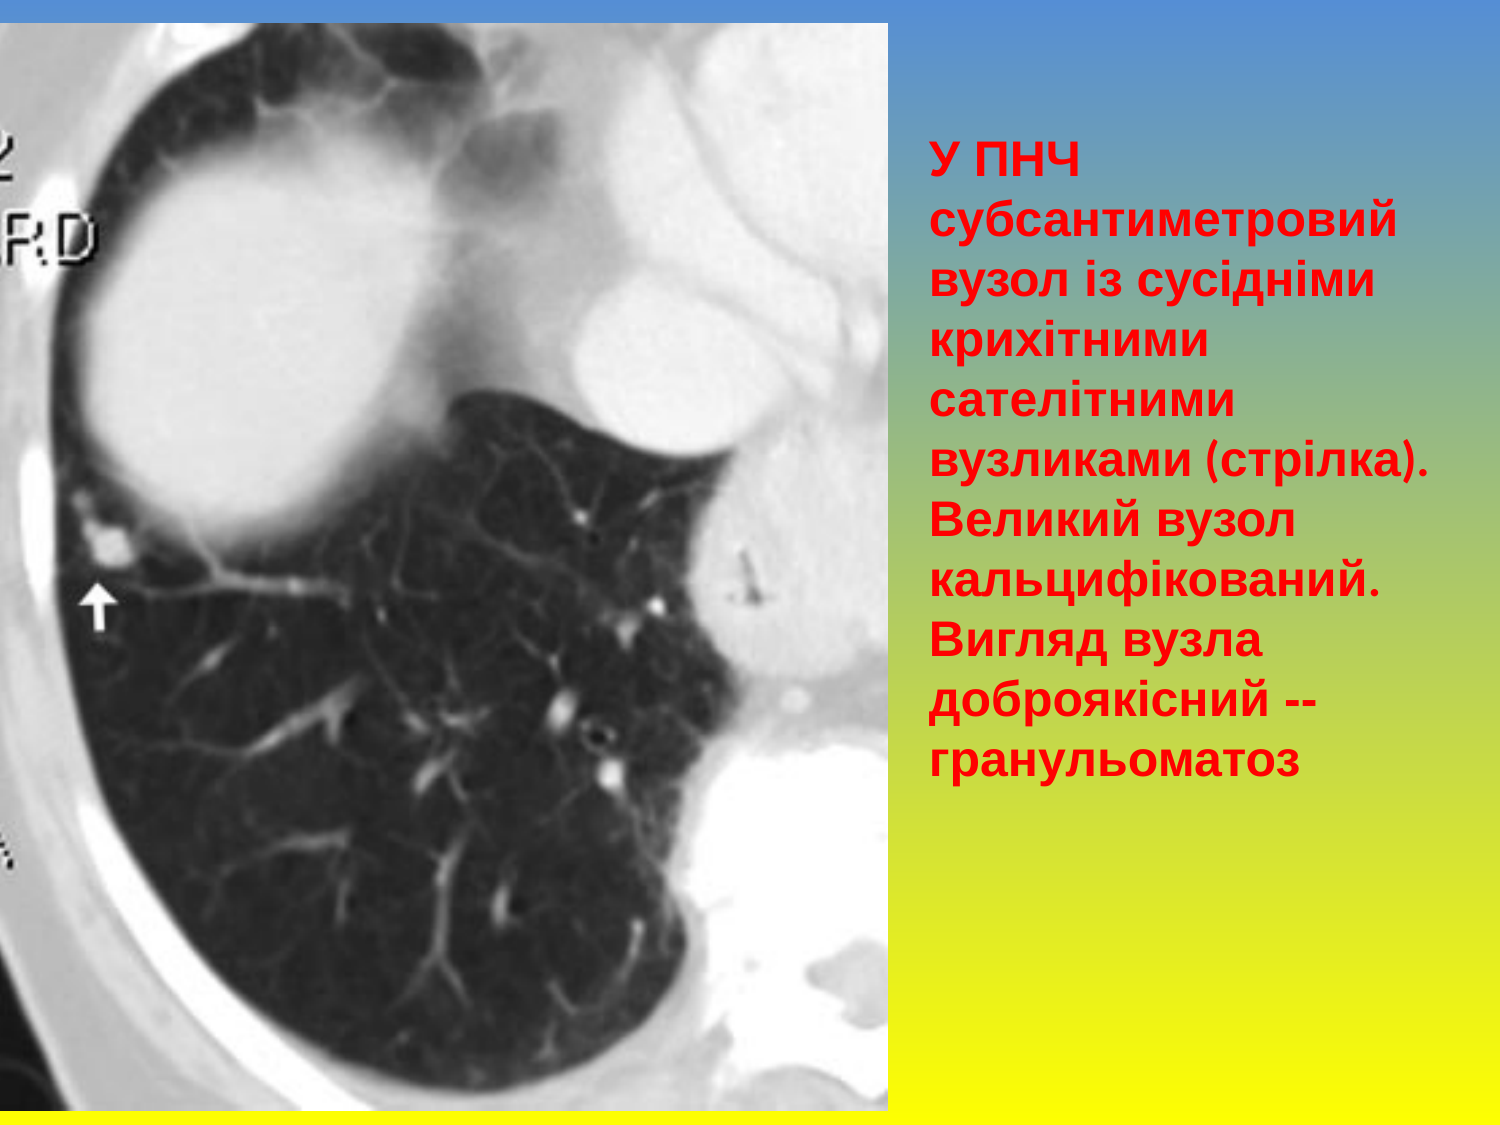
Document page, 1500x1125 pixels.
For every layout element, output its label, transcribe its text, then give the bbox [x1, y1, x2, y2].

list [0, 23, 888, 1111]
title У ПНЧ субсантиметровий вузол із сусідніми крихітними сателітними вузликами (стрілка). Великий вузол кальцифікований. Вигляд вузла доброякісний -- гранульоматоз [914, 45, 1500, 868]
